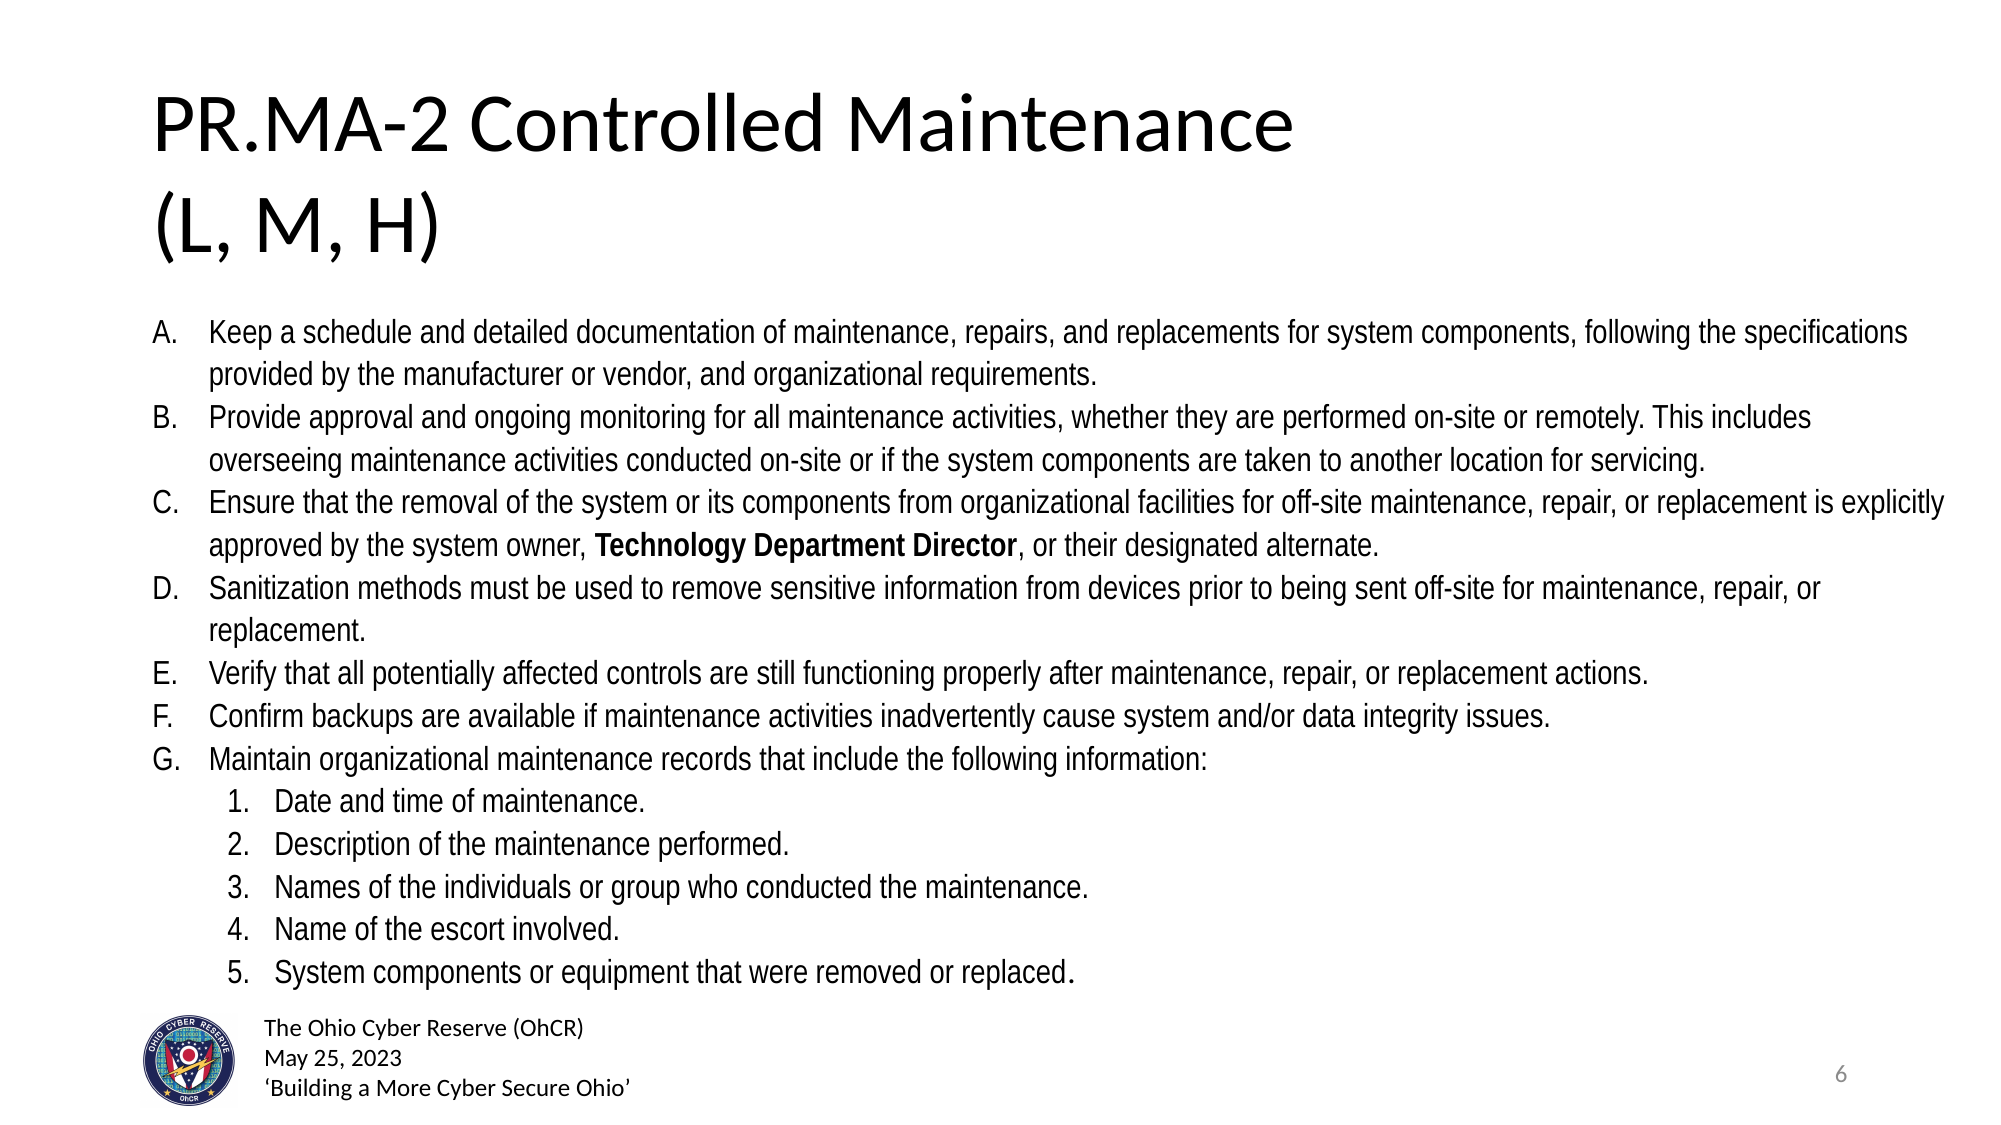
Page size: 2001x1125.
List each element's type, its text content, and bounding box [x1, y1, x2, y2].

title PR.MA-2 Controlled Maintenance (L, M, H) [137, 59, 1863, 278]
list Keep a schedule and detailed documentation of maintenance, repairs, and replacements for system components, following the specifications provided by the manufacturer or vendor, and organizational requirements. Provide approval and ongoing monitoring for all maintenance activities, whether they are performed on-site or remotely. This includes overseeing maintenance activities conducted on-site or if the system components are taken to another location for servicing. Ensure that the removal of the system or its components from organizational facilities for off-site maintenance, repair, or replacement is explicitly approved by the system owner, Technology Department Director, or their designated alternate. Sanitization methods must be used to remove sensitive information from devices prior to being sent off-site for maintenance, repair, or replacement. Verify that all potentially affected controls are still functioning properly after maintenance, repair, or replacement actions. Confirm backups are available if maintenance activities inadvertently cause system and/or data integrity issues. Maintain organizational maintenance records that include the following information: Date and time of maintenance. Description of the maintenance performed. Names of the individuals or group who conducted the maintenance. Name of the escort involved. System components or equipment that were removed or replaced. [137, 299, 1963, 1023]
text_box The Ohio Cyber Reserve (OhCR) May 25, 2023 ‘Building a More Cyber Secure Ohio’ [249, 1004, 647, 1109]
picture [140, 1013, 238, 1108]
slide_number 6 [1412, 1042, 1863, 1103]
